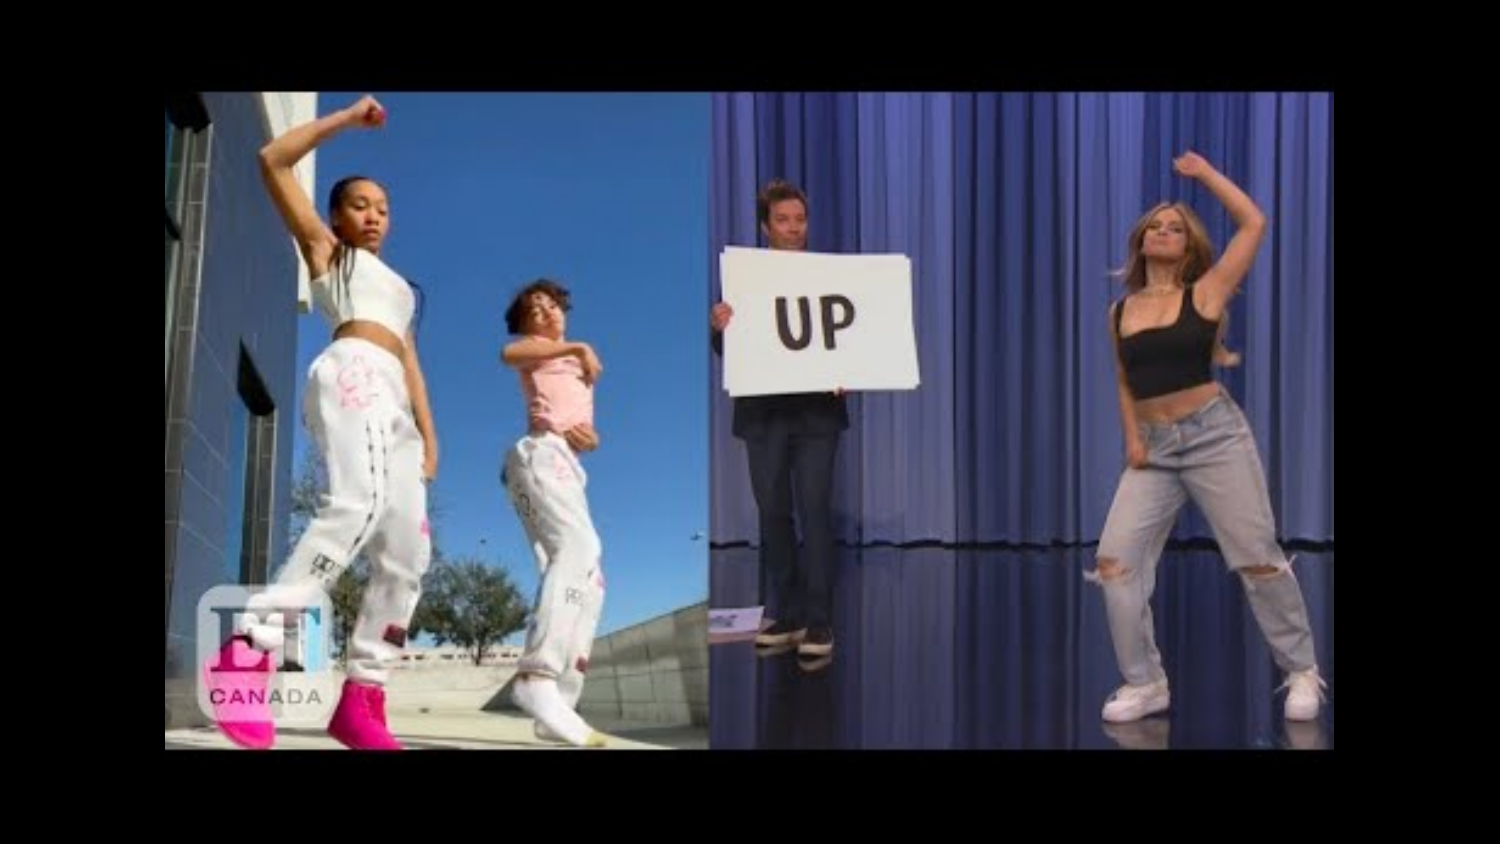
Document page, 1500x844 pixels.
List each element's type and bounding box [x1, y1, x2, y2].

picture [165, 0, 1335, 844]
